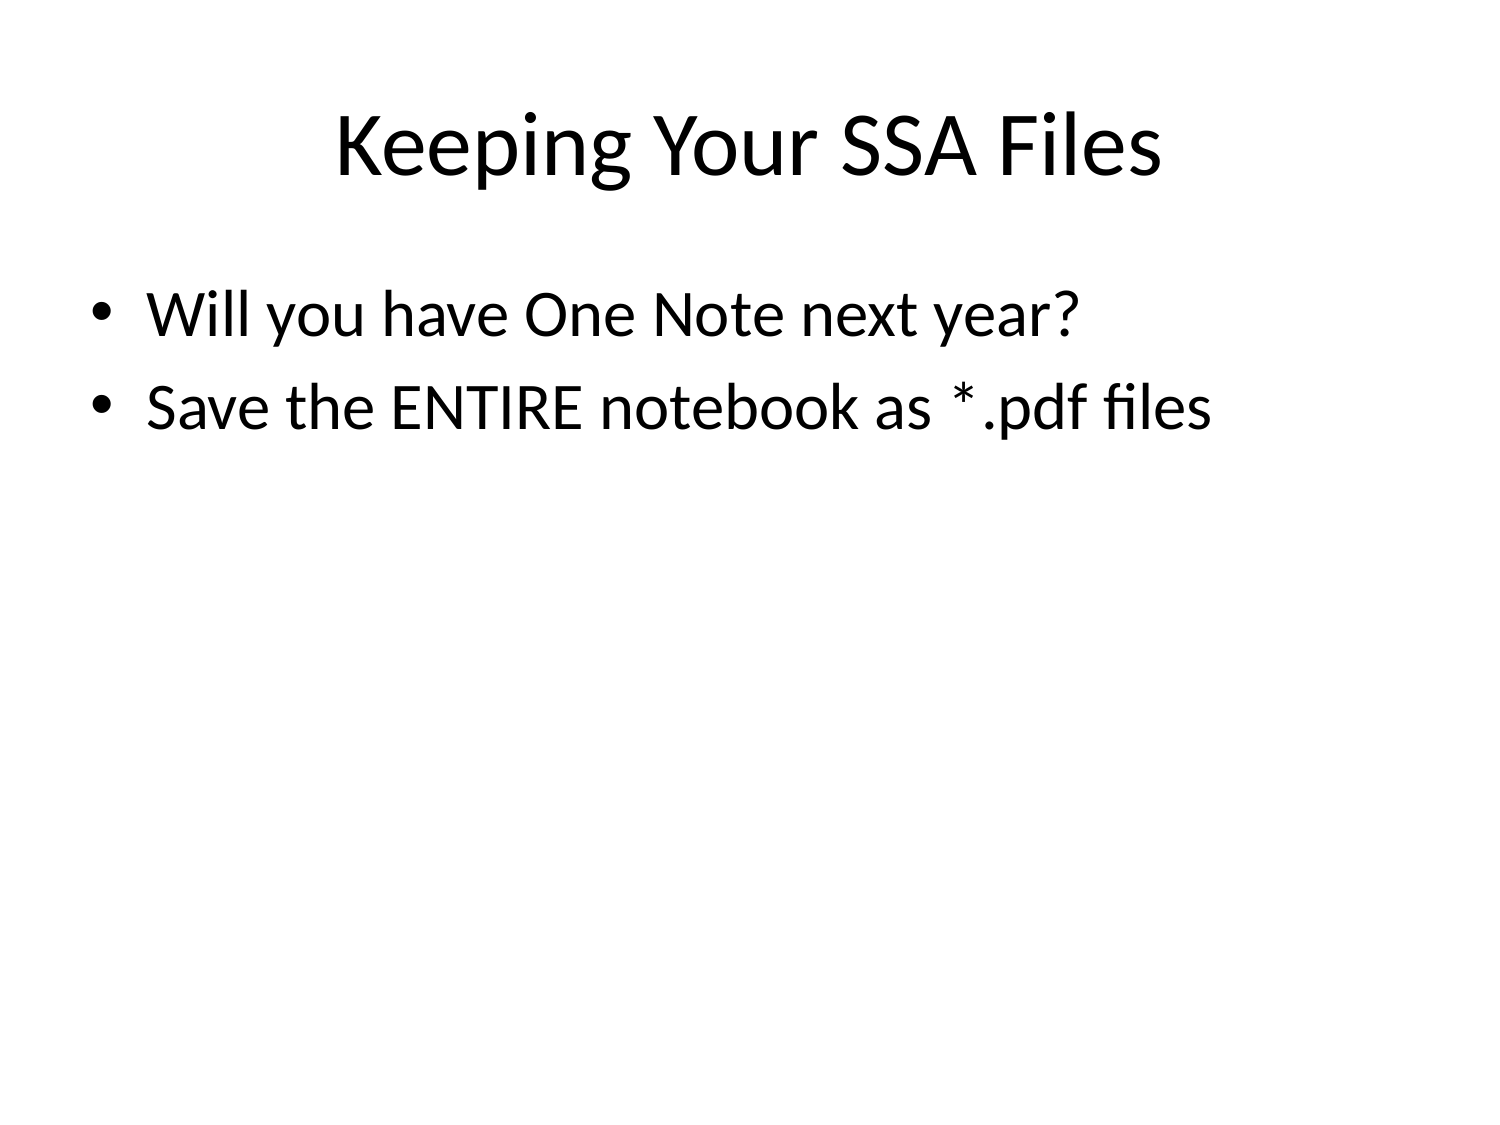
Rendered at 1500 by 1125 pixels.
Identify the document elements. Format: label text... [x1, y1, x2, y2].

list Will you have One Note next year? Save the ENTIRE notebook as *.pdf files [75, 262, 1425, 488]
title Keeping Your SSA Files [75, 45, 1425, 233]
